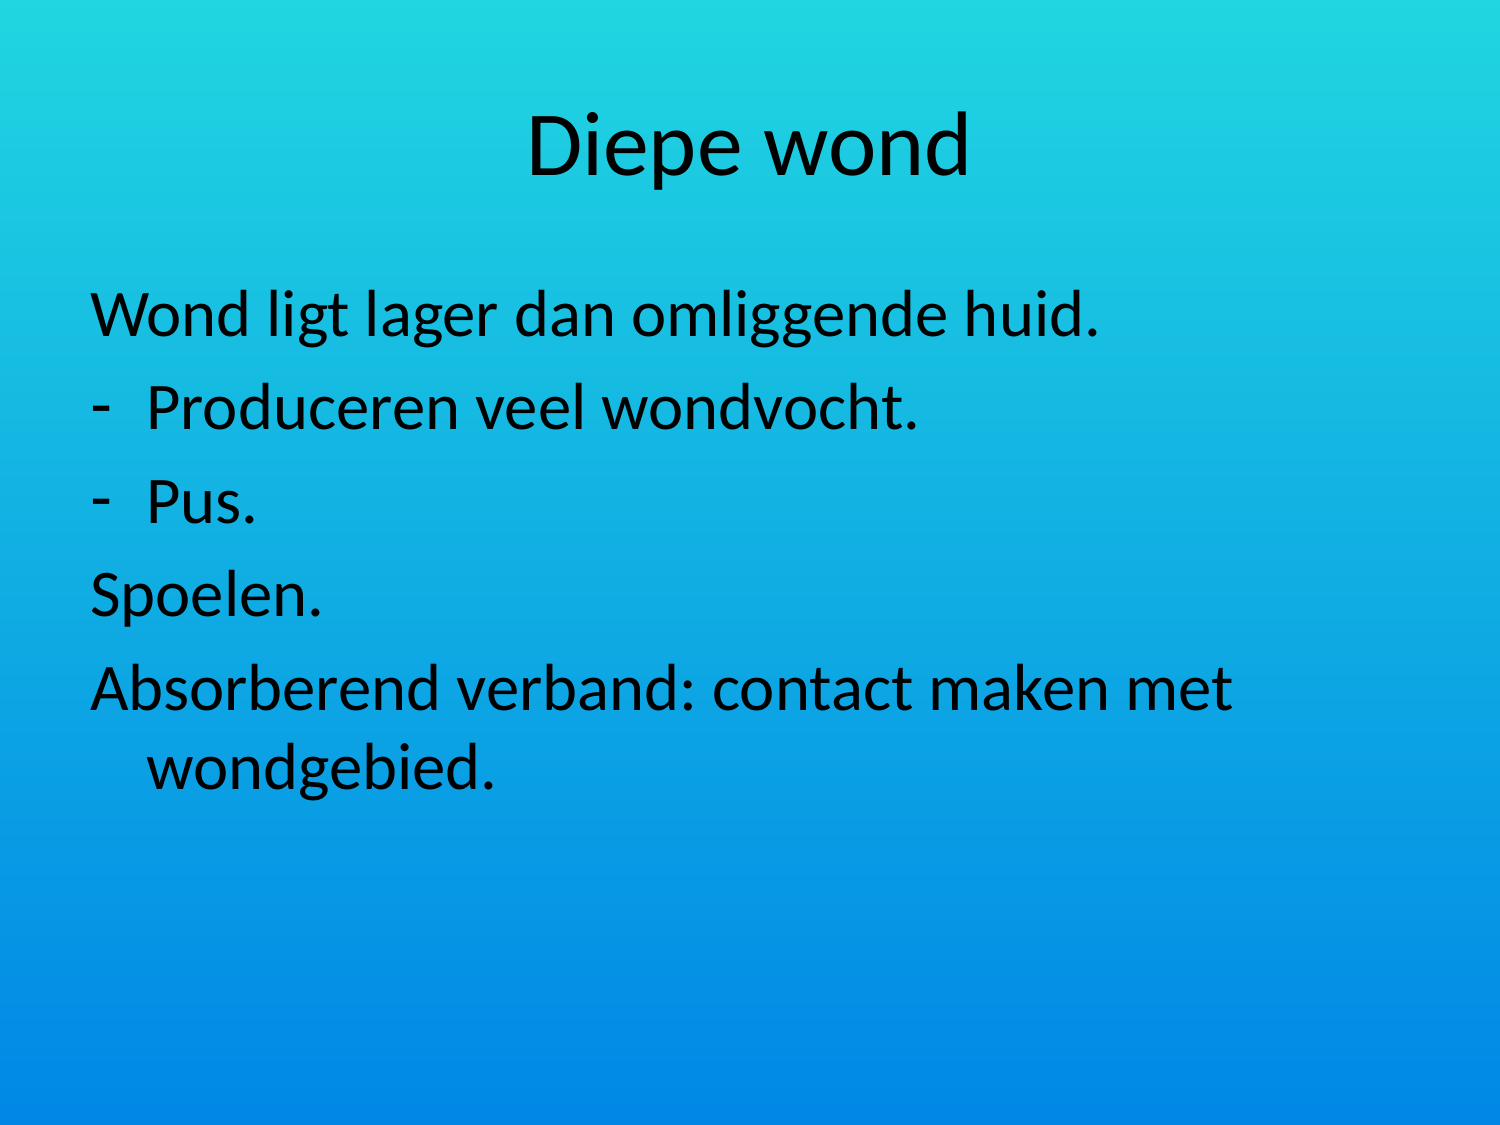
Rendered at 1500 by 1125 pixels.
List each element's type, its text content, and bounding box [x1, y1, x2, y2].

list Wond ligt lager dan omliggende huid. Produceren veel wondvocht. Pus. Spoelen. Absorberend verband: contact maken met wondgebied. [75, 262, 1425, 1005]
title Diepe wond [75, 45, 1425, 233]
